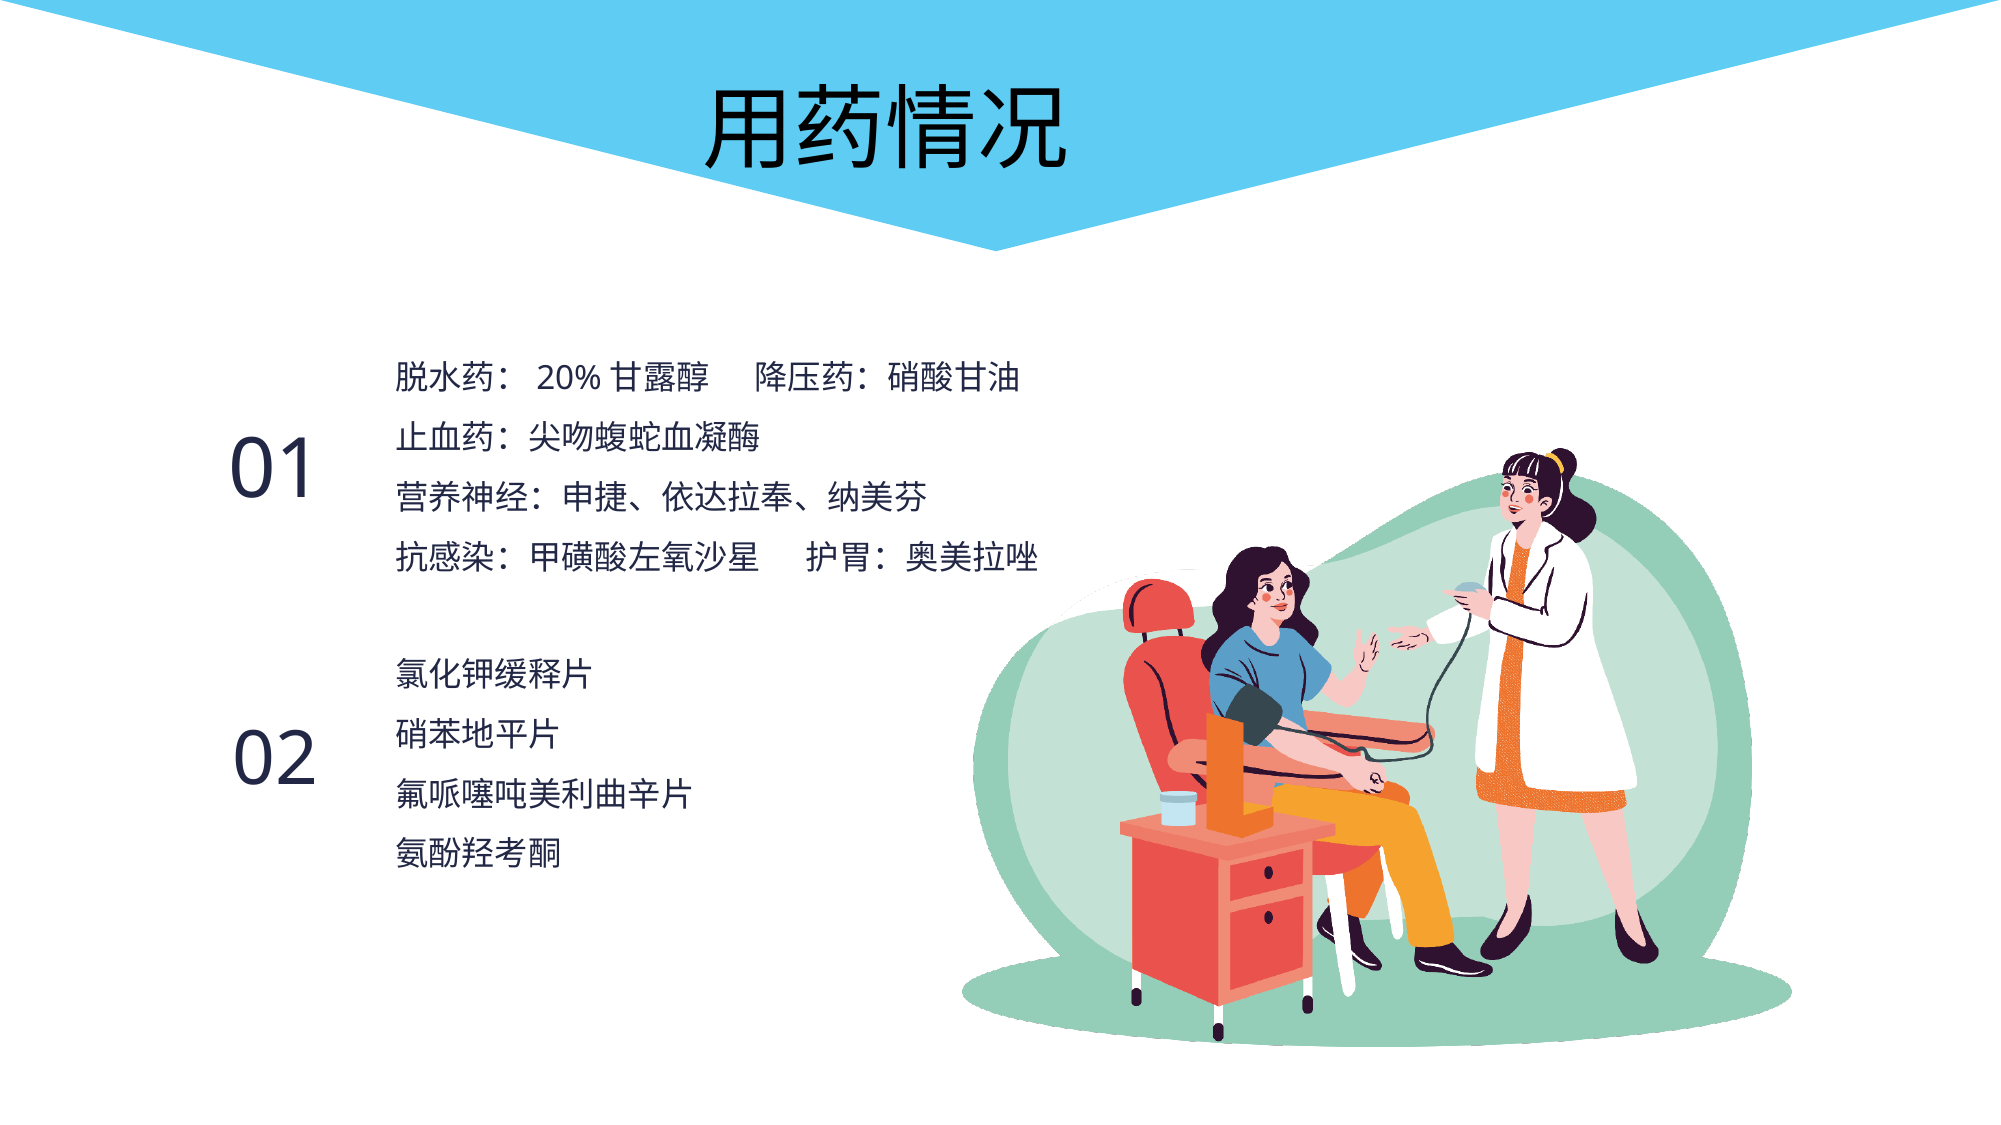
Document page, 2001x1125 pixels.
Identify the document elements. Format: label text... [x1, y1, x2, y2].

text_box 用药情况 [687, 62, 1239, 188]
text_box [171, 329, 1156, 884]
text_box [0, 0, 2000, 253]
picture [933, 357, 1829, 1125]
